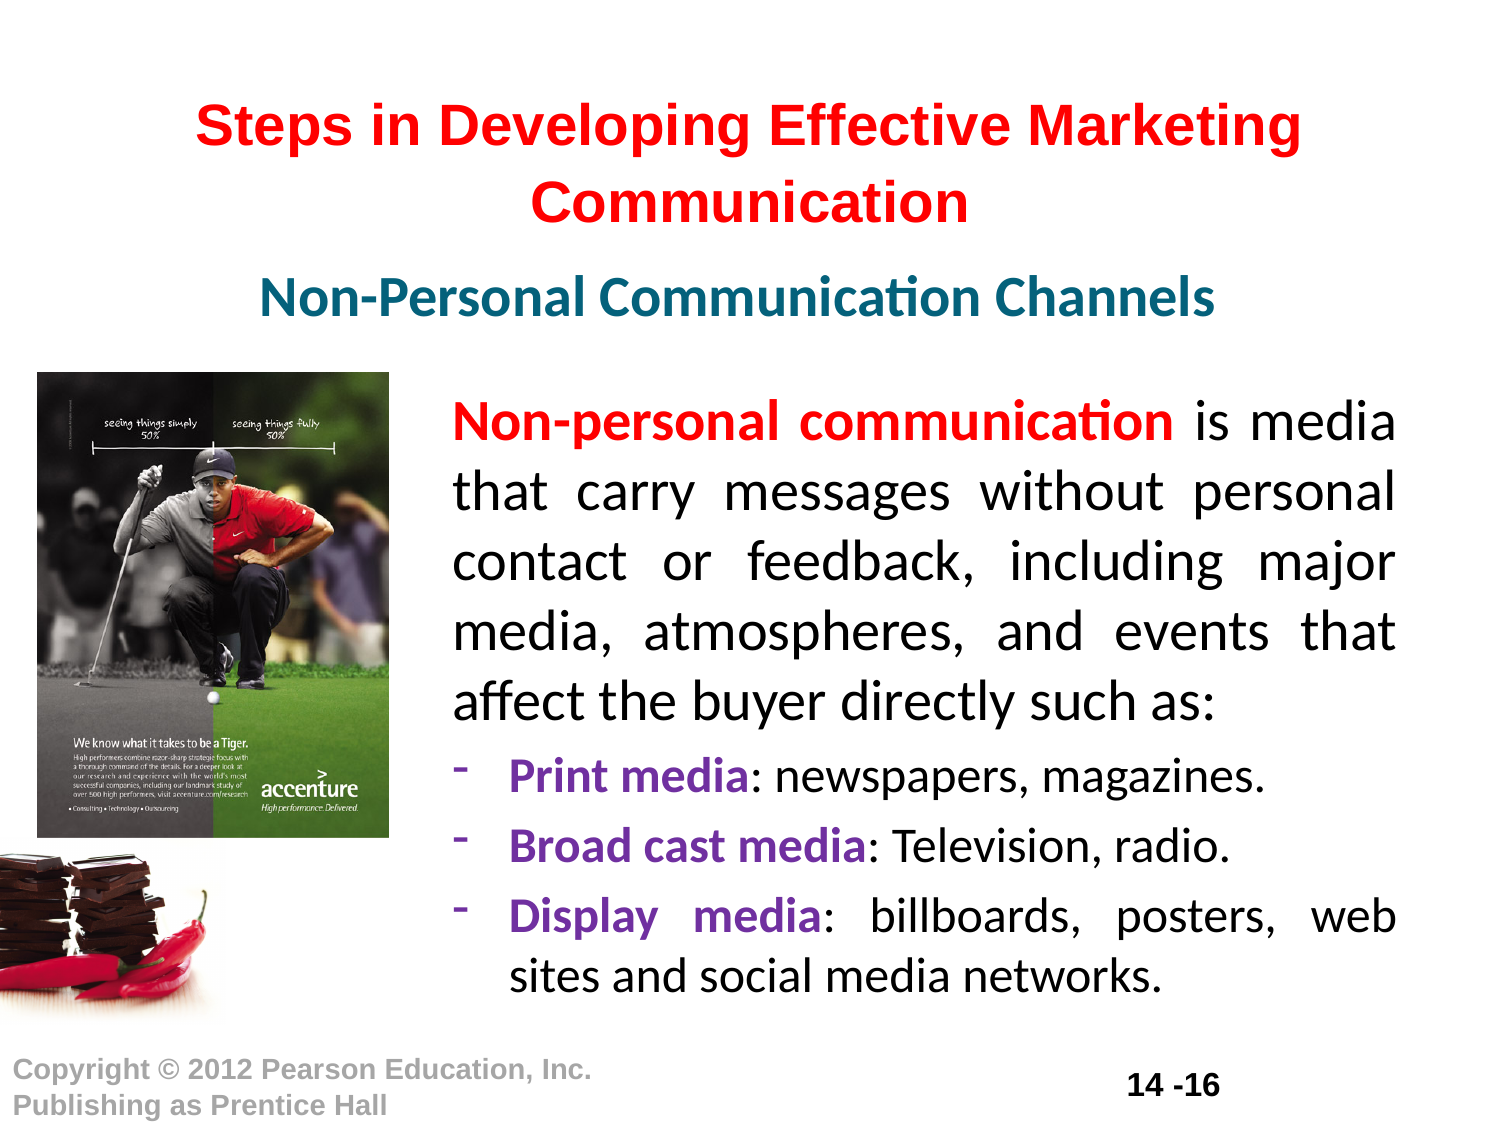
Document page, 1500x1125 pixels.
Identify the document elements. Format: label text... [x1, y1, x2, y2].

picture [0, 372, 390, 1025]
list Non-personal communication is media that carry messages without personal contact or feedback, including major media, atmospheres, and events that affect the buyer directly such as: Print media: newspapers, magazines. Broad cast media: Television, radio. Display media: billboards, posters, web sites and social media networks. [437, 374, 1413, 963]
title Steps in Developing Effective Marketing Communication [112, 24, 1388, 213]
list Non-Personal Communication Channels [149, 262, 1326, 326]
